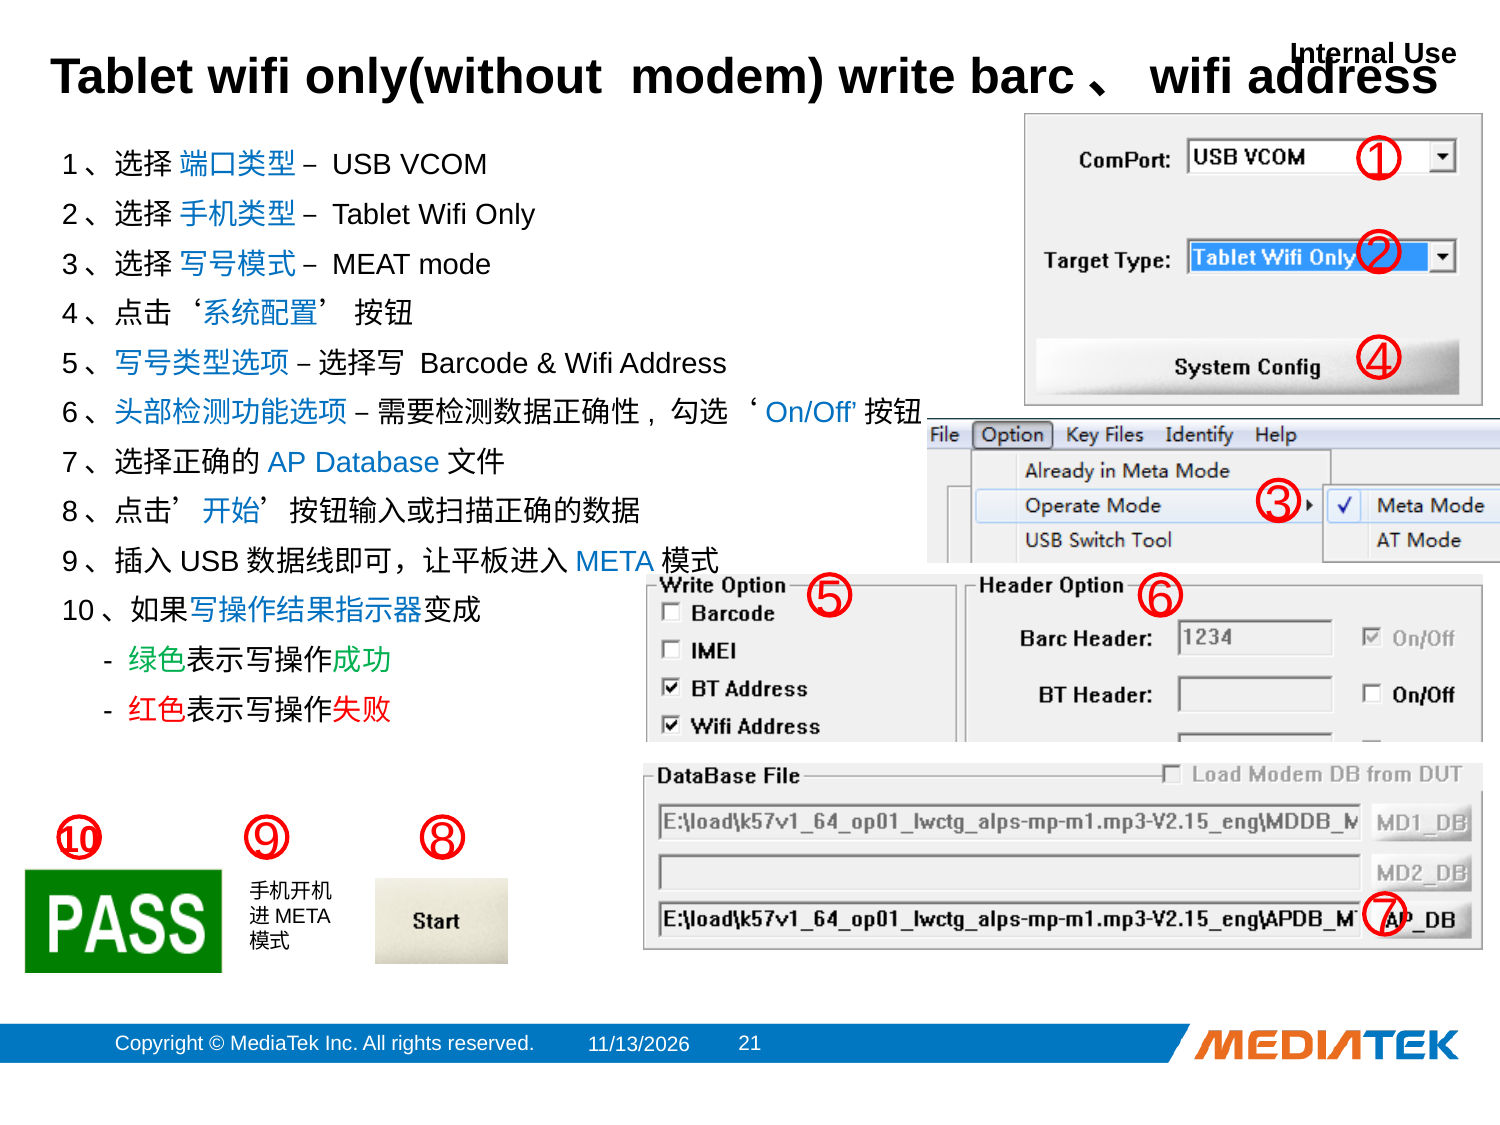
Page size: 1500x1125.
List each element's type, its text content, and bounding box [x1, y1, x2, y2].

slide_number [573, 1022, 711, 1090]
title Tablet wifi only(without modem) write barc、wifi address [34, 18, 1489, 128]
text_box 9 [243, 814, 290, 860]
picture [646, 574, 1483, 742]
list 1、选择 端口类型 – USB VCOM 2、选择 手机类型 – Tablet Wifi Only 3、选择 写号模式 – MEAT mode 4、点击‘系统配置’ 按钮 5、写号类型选项 – 选择写 Barcode & Wifi Address 6、头部检测功能选项 – 需要检测数据正确性, 勾选‘On/Off’按钮 7、选择正确的AP Database文件 8、点击’开始’按钮输入或扫描正确的数据 9、插入USB数据线即可，让平板进入META模式 10、如果写操作结果指示器变成 - 绿色表示写操作成功 - 红色表示写操作失败 [46, 138, 1500, 996]
picture [642, 763, 1483, 950]
text_box 手机开机进META 模式 [234, 870, 352, 960]
slide_number 20 [711, 1022, 789, 1090]
text_box 10 [56, 814, 102, 860]
picture [0, 1023, 99, 1063]
picture [24, 867, 223, 973]
footer Copyright © MediaTek Inc. All rights reserved. [99, 1022, 573, 1090]
text_box 8 [419, 814, 466, 860]
picture [1024, 113, 1483, 406]
picture [374, 878, 509, 964]
picture [789, 1023, 1459, 1063]
picture [926, 418, 1500, 563]
